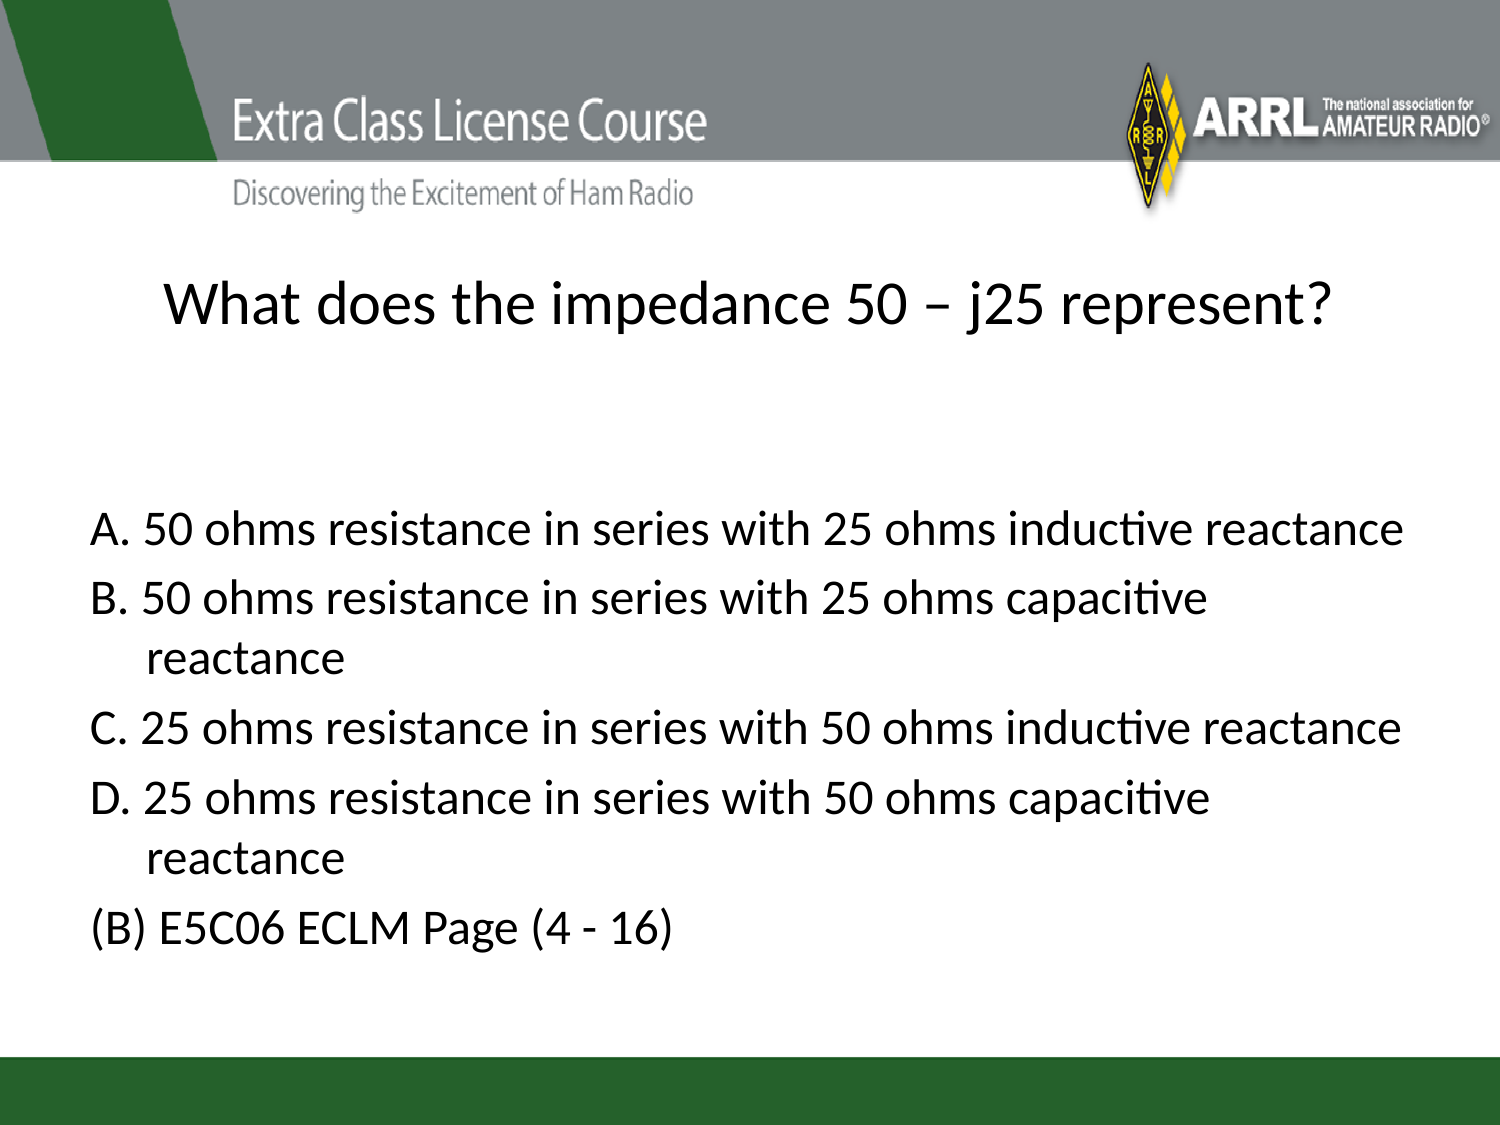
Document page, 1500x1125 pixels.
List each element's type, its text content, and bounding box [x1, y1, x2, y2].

picture [0, 0, 1500, 1125]
title What does the impedance 50 – j25 represent? [75, 254, 1425, 435]
list A. 50 ohms resistance in series with 25 ohms inductive reactance B. 50 ohms resistance in series with 25 ohms capacitive reactance C. 25 ohms resistance in series with 50 ohms inductive reactance D. 25 ohms resistance in series with 50 ohms capacitive reactance (B) E5C06 ECLM Page (4 - 16) [75, 487, 1425, 1005]
